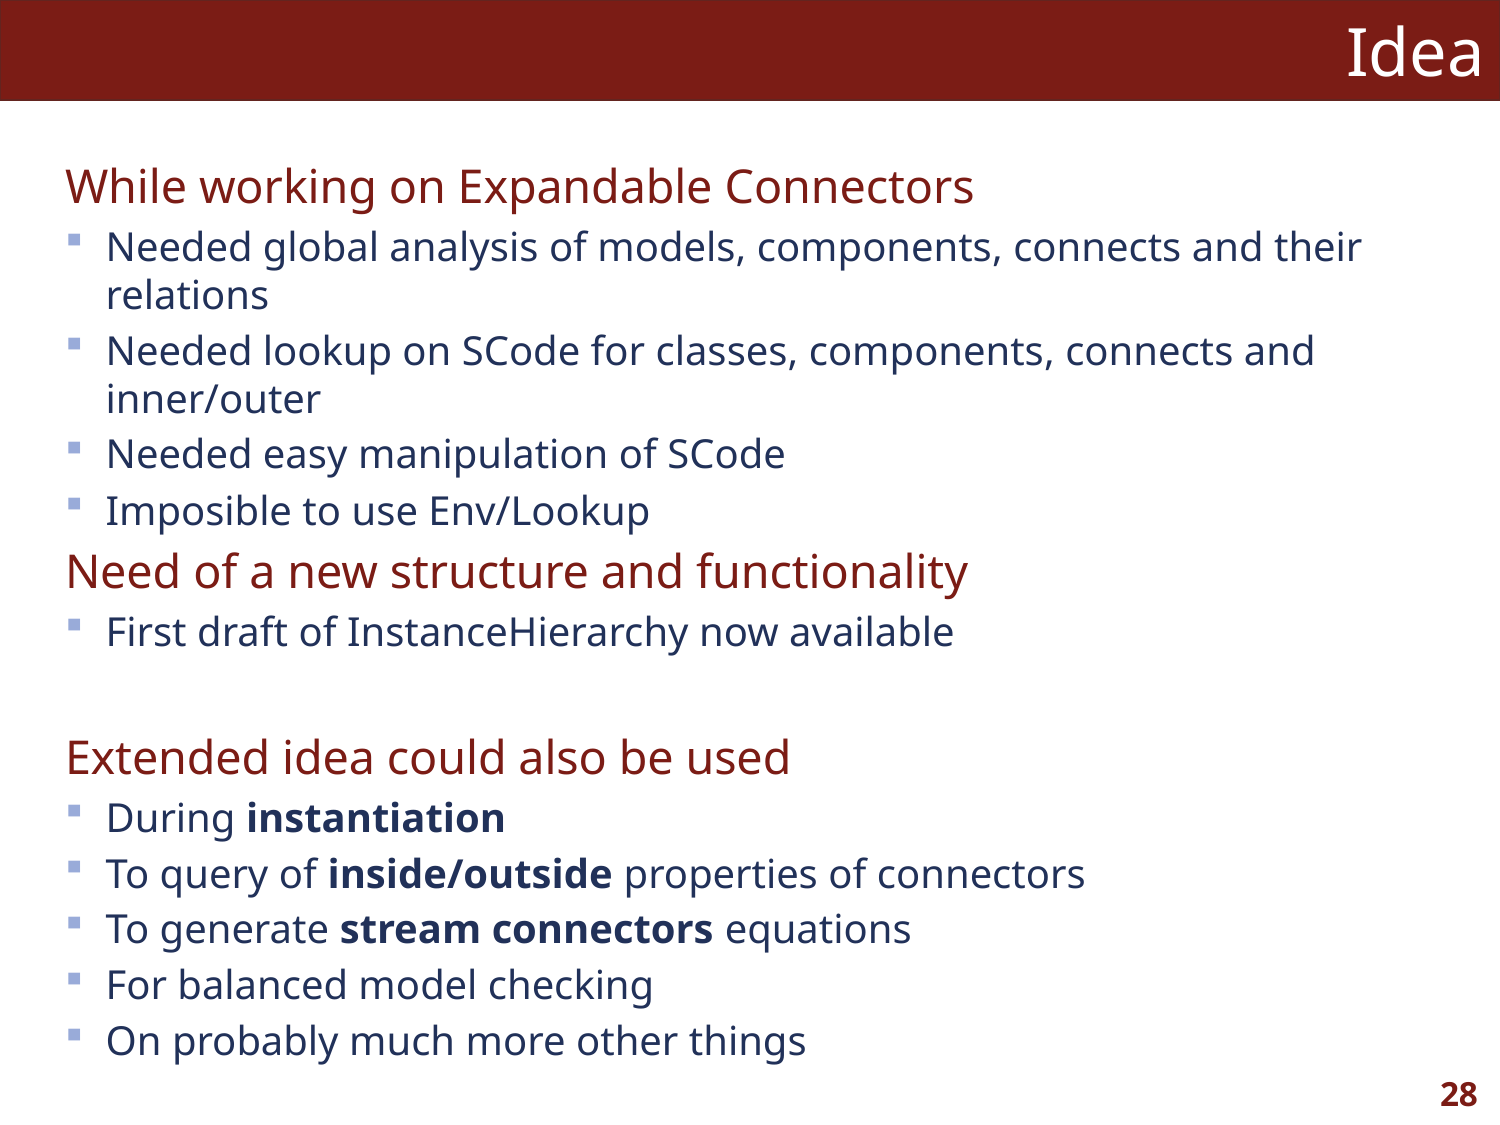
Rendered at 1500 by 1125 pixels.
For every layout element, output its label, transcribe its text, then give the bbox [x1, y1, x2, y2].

list While working on Expandable Connectors Needed global analysis of models, components, connects and their relations Needed lookup on SCode for classes, components, connects and inner/outer Needed easy manipulation of SCode Imposible to use Env/Lookup Need of a new structure and functionality First draft of InstanceHierarchy now available Extended idea could also be used During instantiation To query of inside/outside properties of connectors To generate stream connectors equations For balanced model checking On probably much more other things [49, 149, 1451, 1076]
title Idea [274, 0, 1500, 101]
slide_number 28 [1342, 1065, 1494, 1116]
